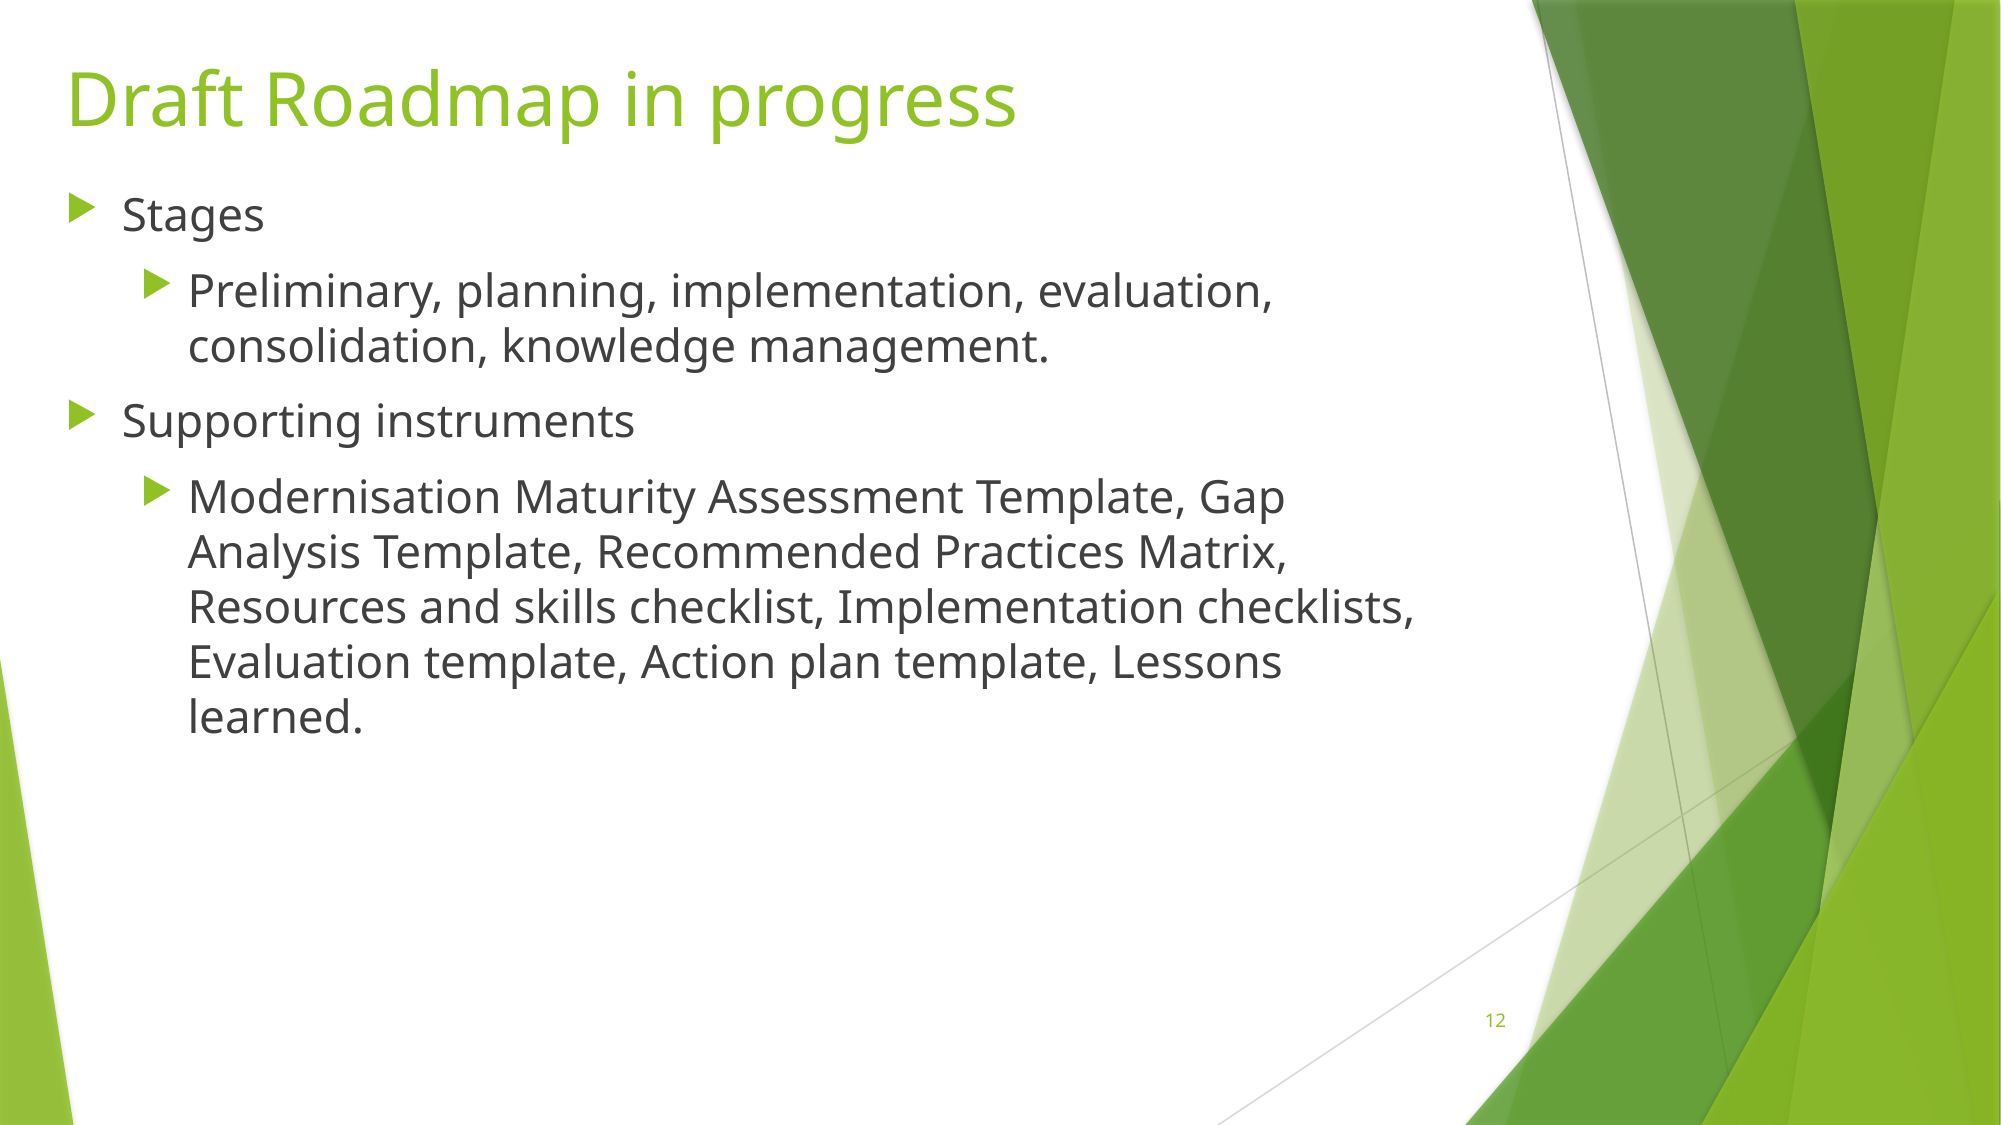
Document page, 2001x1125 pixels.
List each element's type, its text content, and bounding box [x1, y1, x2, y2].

title Draft Roadmap in progress [50, 44, 1624, 261]
slide_number 12 [1409, 991, 1522, 1051]
list Stages Preliminary, planning, implementation, evaluation, consolidation, knowledge management. Supporting instruments Modernisation Maturity Assessment Template, Gap Analysis Template, Recommended Practices Matrix, Resources and skills checklist, Implementation checklists, Evaluation template, Action plan template, Lessons learned. [50, 178, 1470, 1074]
